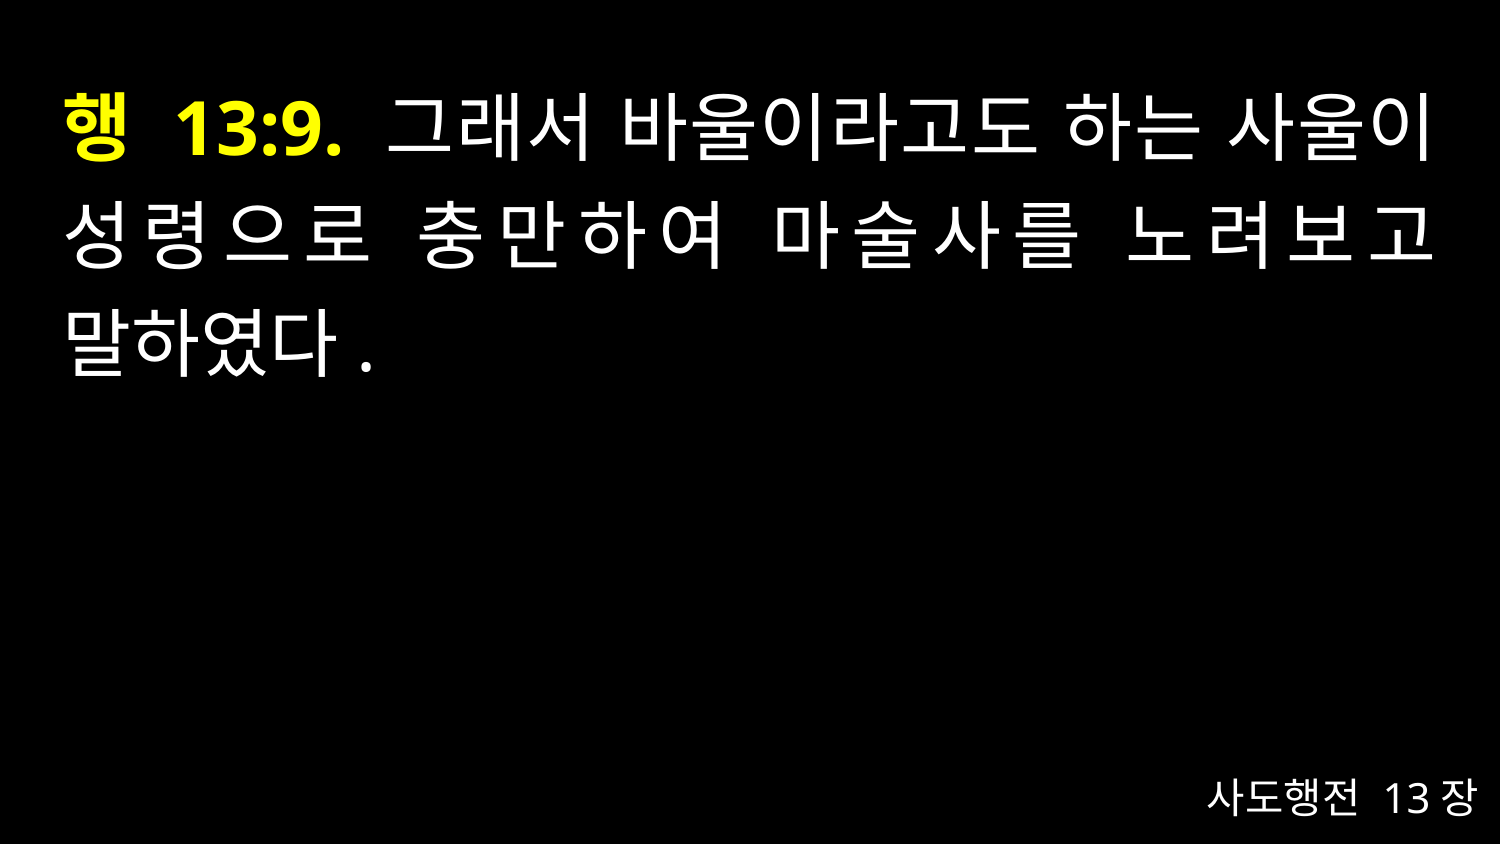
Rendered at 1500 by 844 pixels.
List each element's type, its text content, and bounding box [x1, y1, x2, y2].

title 행 13:9. 그래서 바울이라고도 하는 사울이 성령으로 충만하여 마술사를 노려보고 말하였다. [0, 0, 1500, 844]
subtitle 사도행전 13장 [916, 770, 1500, 844]
